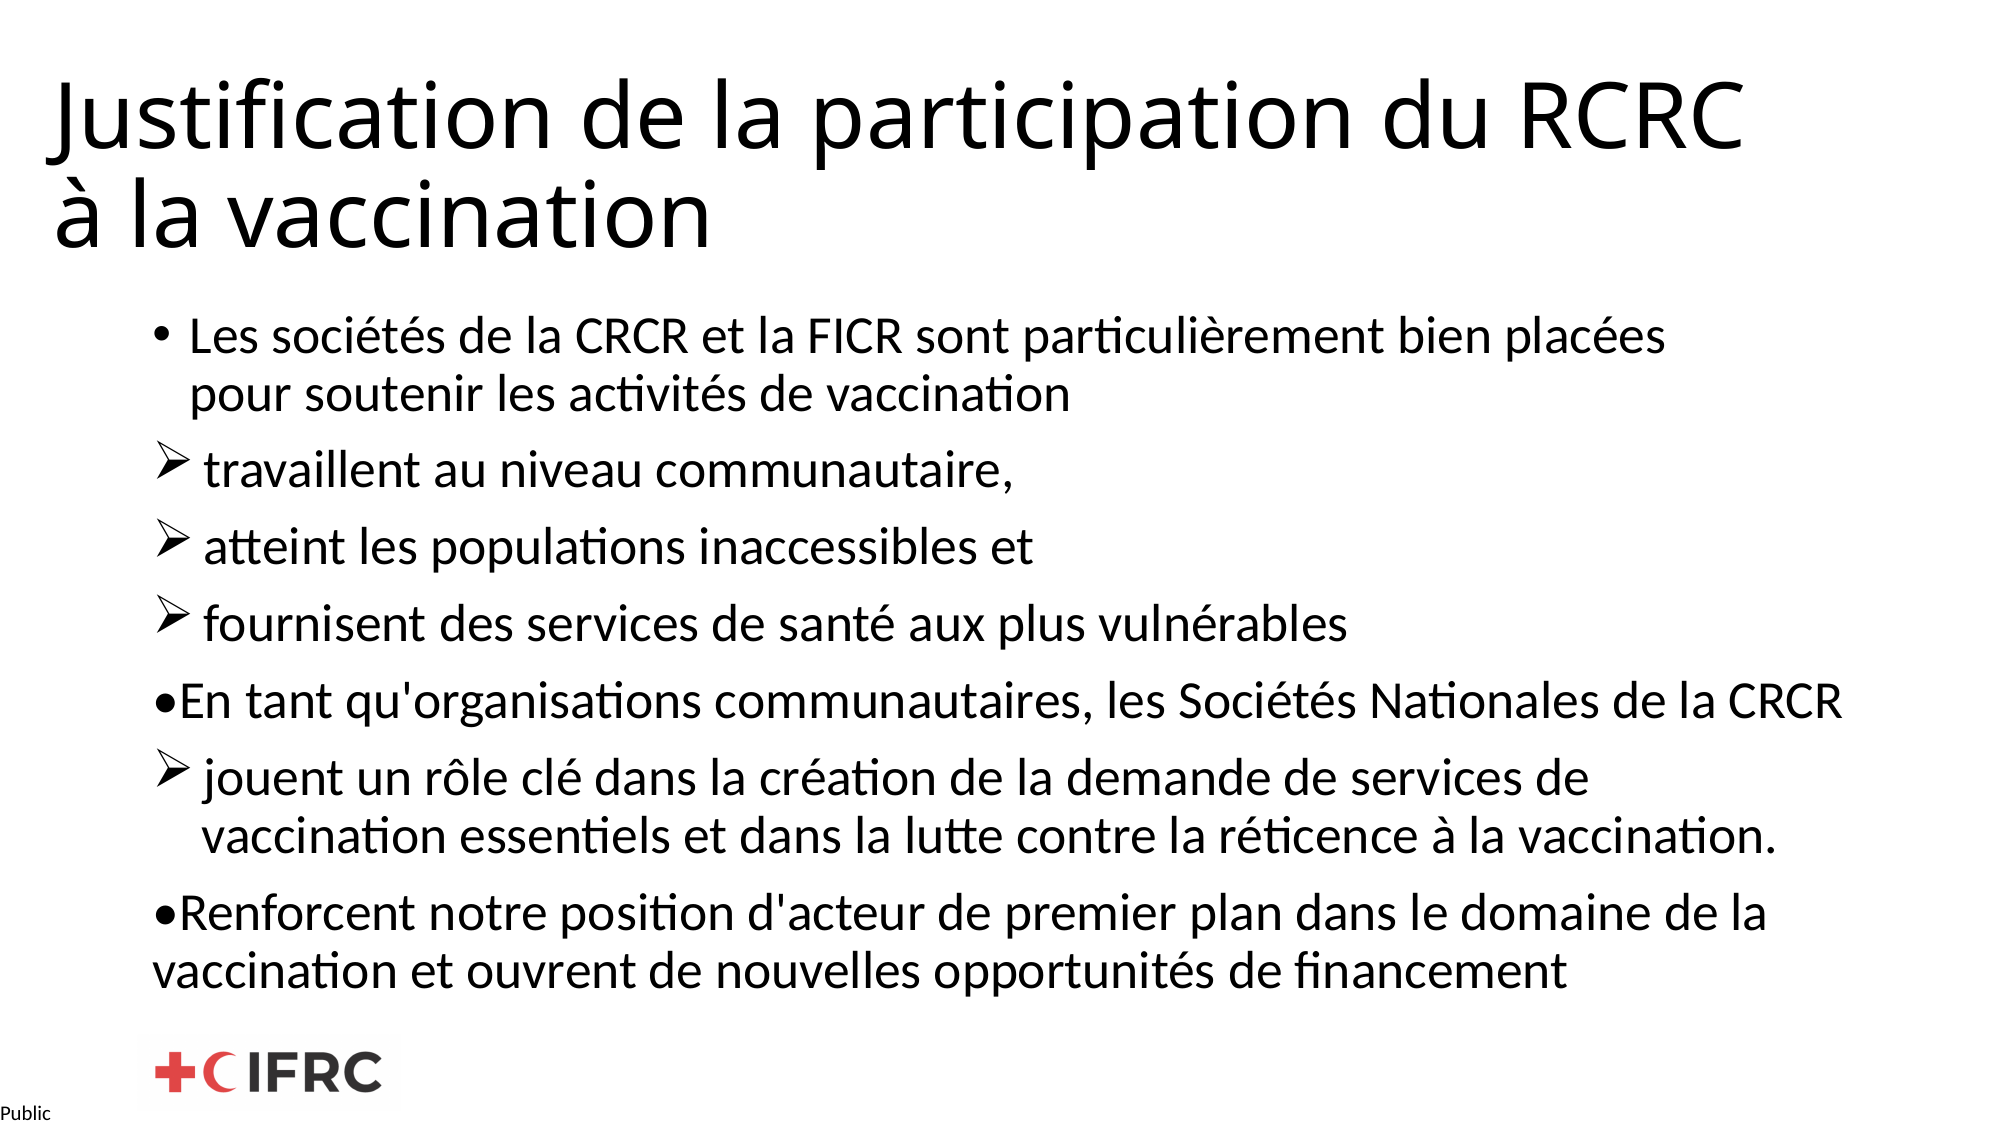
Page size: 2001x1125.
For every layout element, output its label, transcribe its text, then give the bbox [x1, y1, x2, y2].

title Justification de la participation du RCRC à la vaccination [38, 59, 1923, 278]
picture [137, 1034, 401, 1111]
list Les sociétés de la CRCR et la FICR sont particulièrement bien placées pour soutenir les activités de vaccination travaillent au niveau communautaire, atteint les populations inaccessibles et fournisent des services de santé aux plus vulnérables •En tant qu'organisations communautaires, les Sociétés Nationales de la CRCR jouent un rôle clé dans la création de la demande de services de vaccination essentiels et dans la lutte contre la réticence à la vaccination. •Renforcent notre position d'acteur de premier plan dans le domaine de la vaccination et ouvrent de nouvelles opportunités de financement [137, 299, 1978, 1014]
